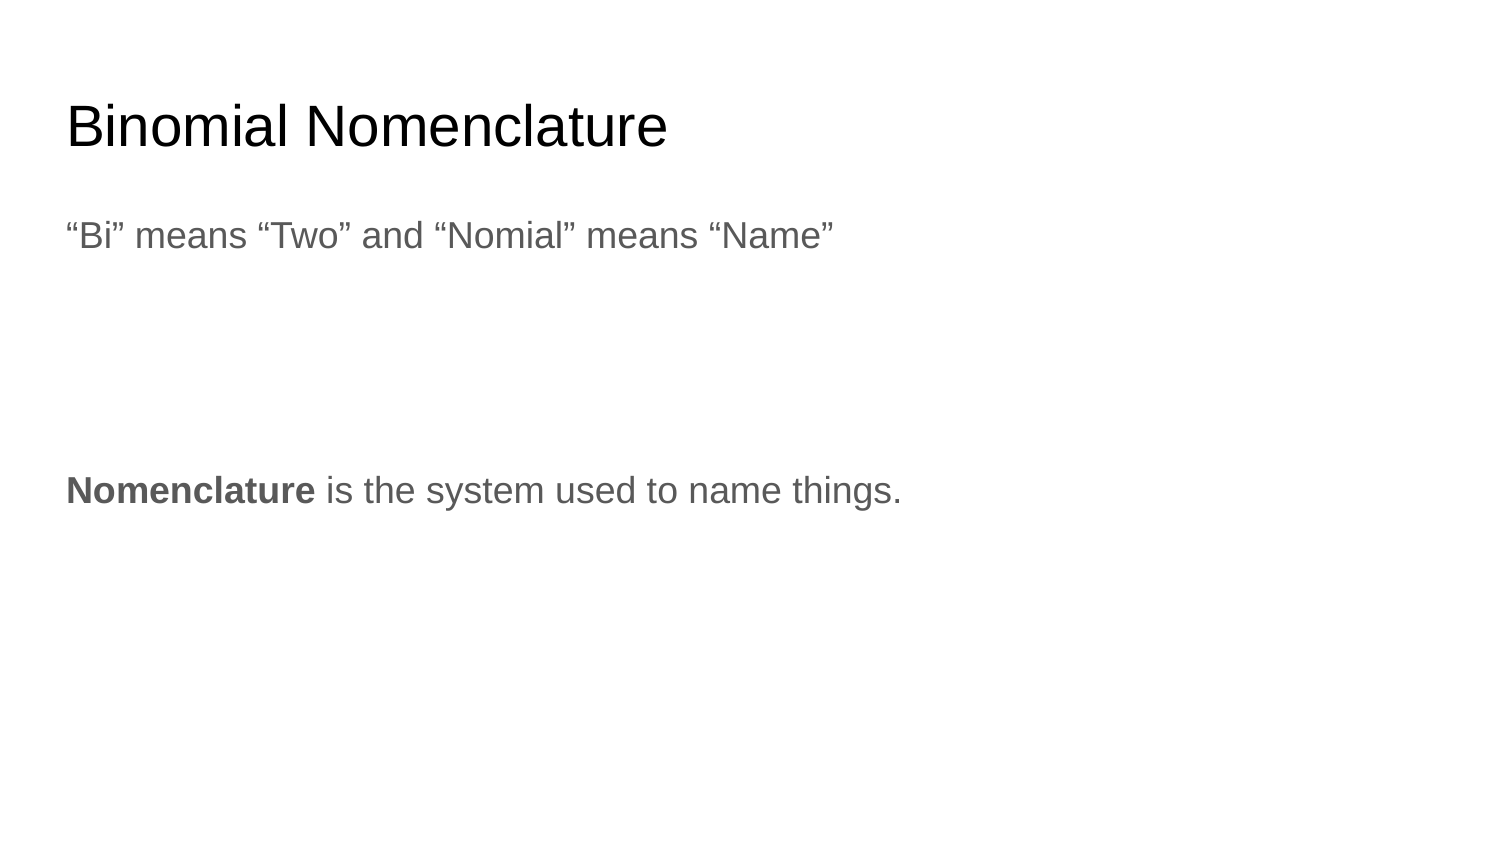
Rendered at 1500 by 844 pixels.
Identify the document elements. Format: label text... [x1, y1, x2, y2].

list “Bi” means “Two” and “Nomial” means “Name” Nomenclature is the system used to name things. [51, 189, 1449, 750]
title Binomial Nomenclature [51, 72, 1449, 167]
